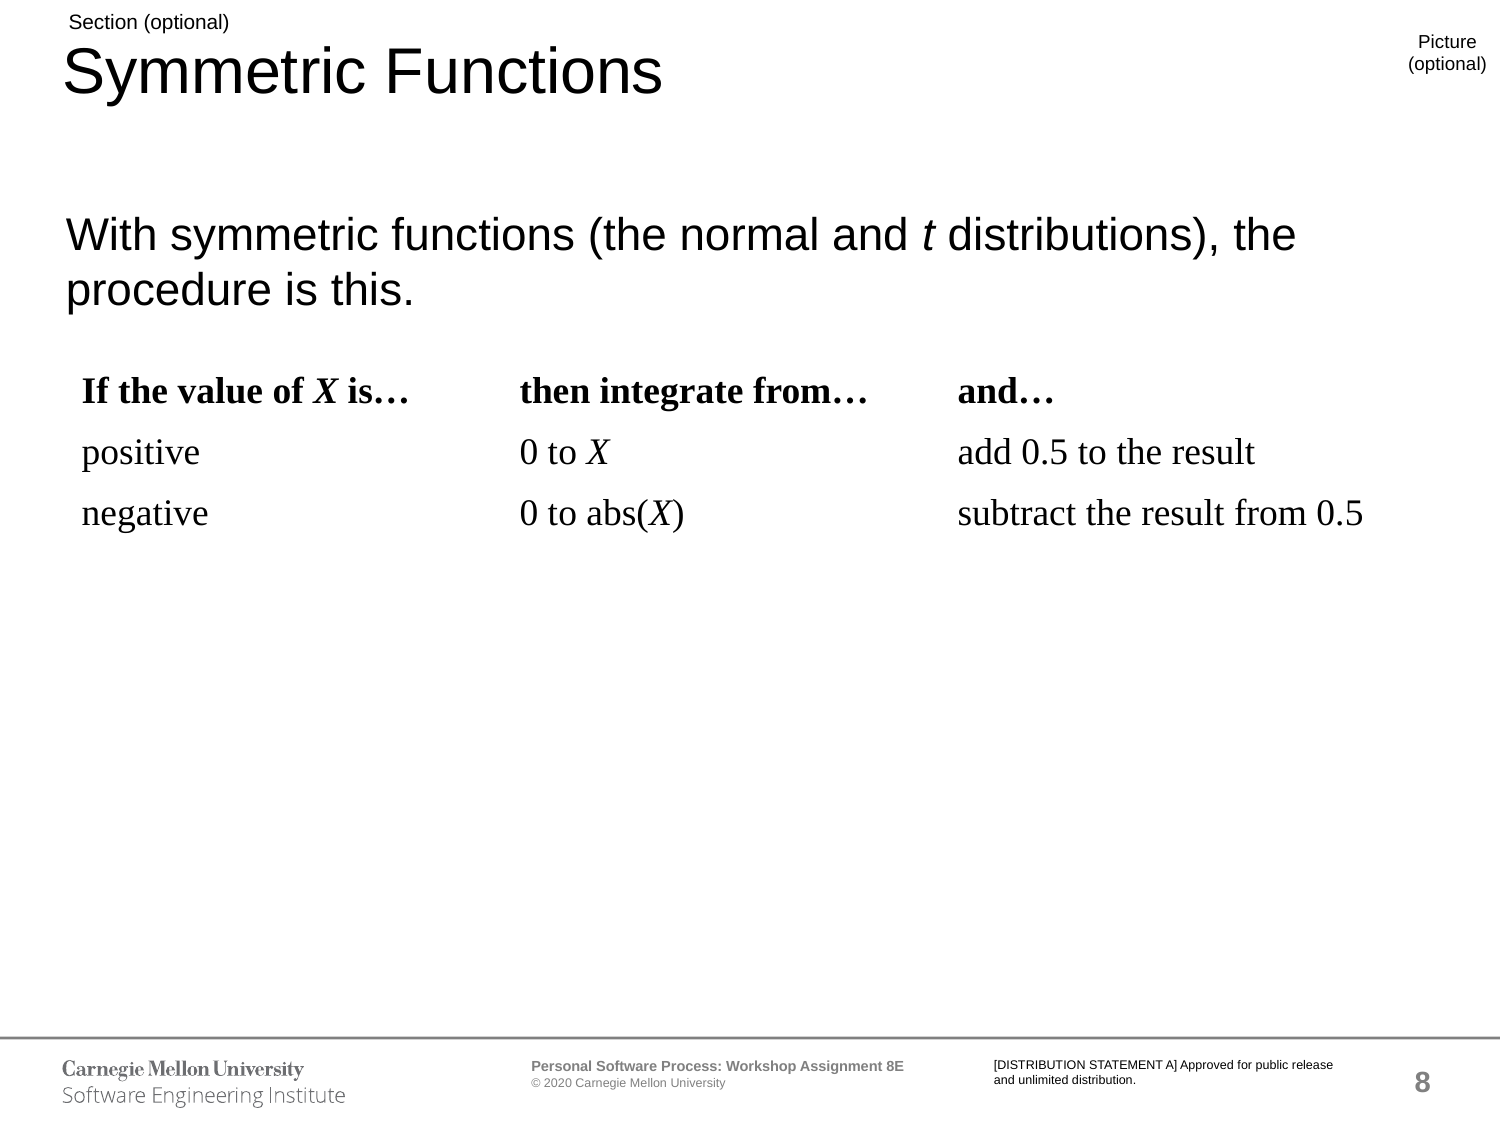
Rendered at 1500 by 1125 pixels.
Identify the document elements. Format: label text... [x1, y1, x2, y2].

table_header then integrate from… [505, 363, 943, 423]
table_cell positive [67, 423, 505, 484]
table_cell 0 to X [505, 423, 943, 484]
table_cell subtract the result from 0.5 [943, 484, 1381, 545]
list With symmetric functions (the normal and t distributions), the procedure is this. [65, 204, 1431, 343]
table_cell 0 to abs(X) [505, 484, 943, 545]
table_cell add 0.5 to the result [943, 423, 1381, 484]
table_cell negative [67, 484, 505, 545]
table_header and… [943, 363, 1381, 423]
title Symmetric Functions [62, 37, 1338, 182]
table_header If the value of X is… [67, 363, 505, 423]
